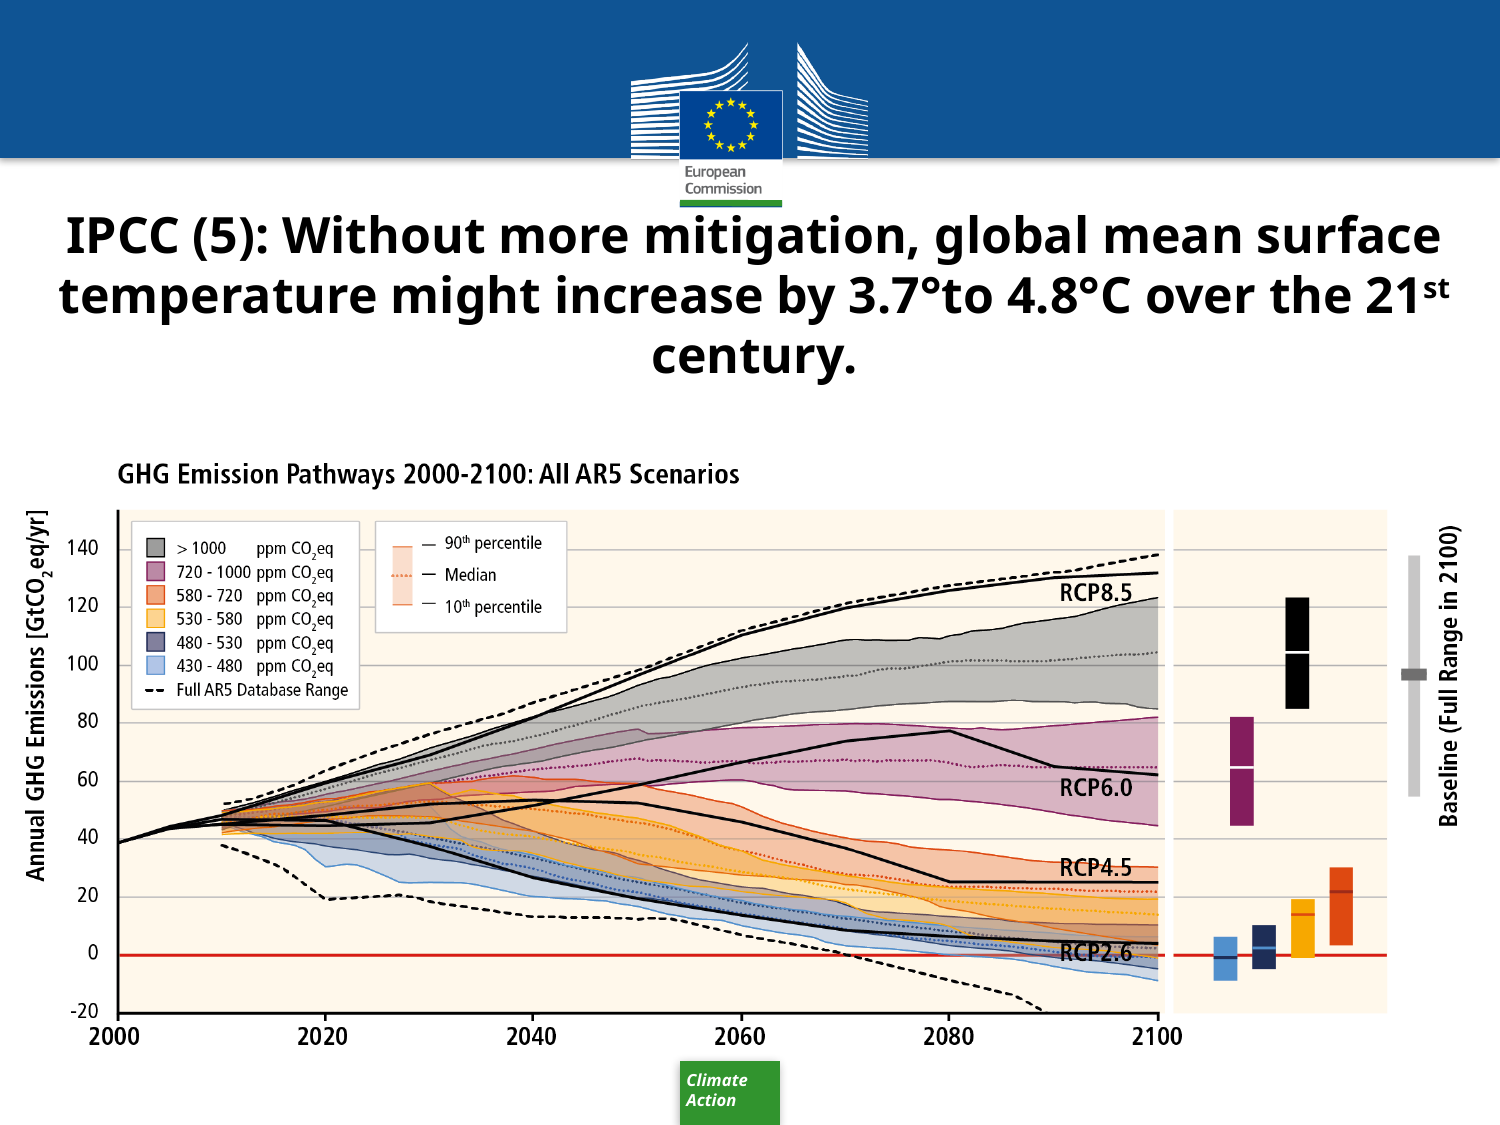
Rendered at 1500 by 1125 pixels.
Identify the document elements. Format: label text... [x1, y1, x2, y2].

picture [631, 42, 868, 208]
title IPCC (5): Without more mitigation, global mean surface temperature might increase by 3.7°to 4.8°C over the 21st century. [45, 227, 1464, 359]
picture [23, 460, 1464, 1048]
